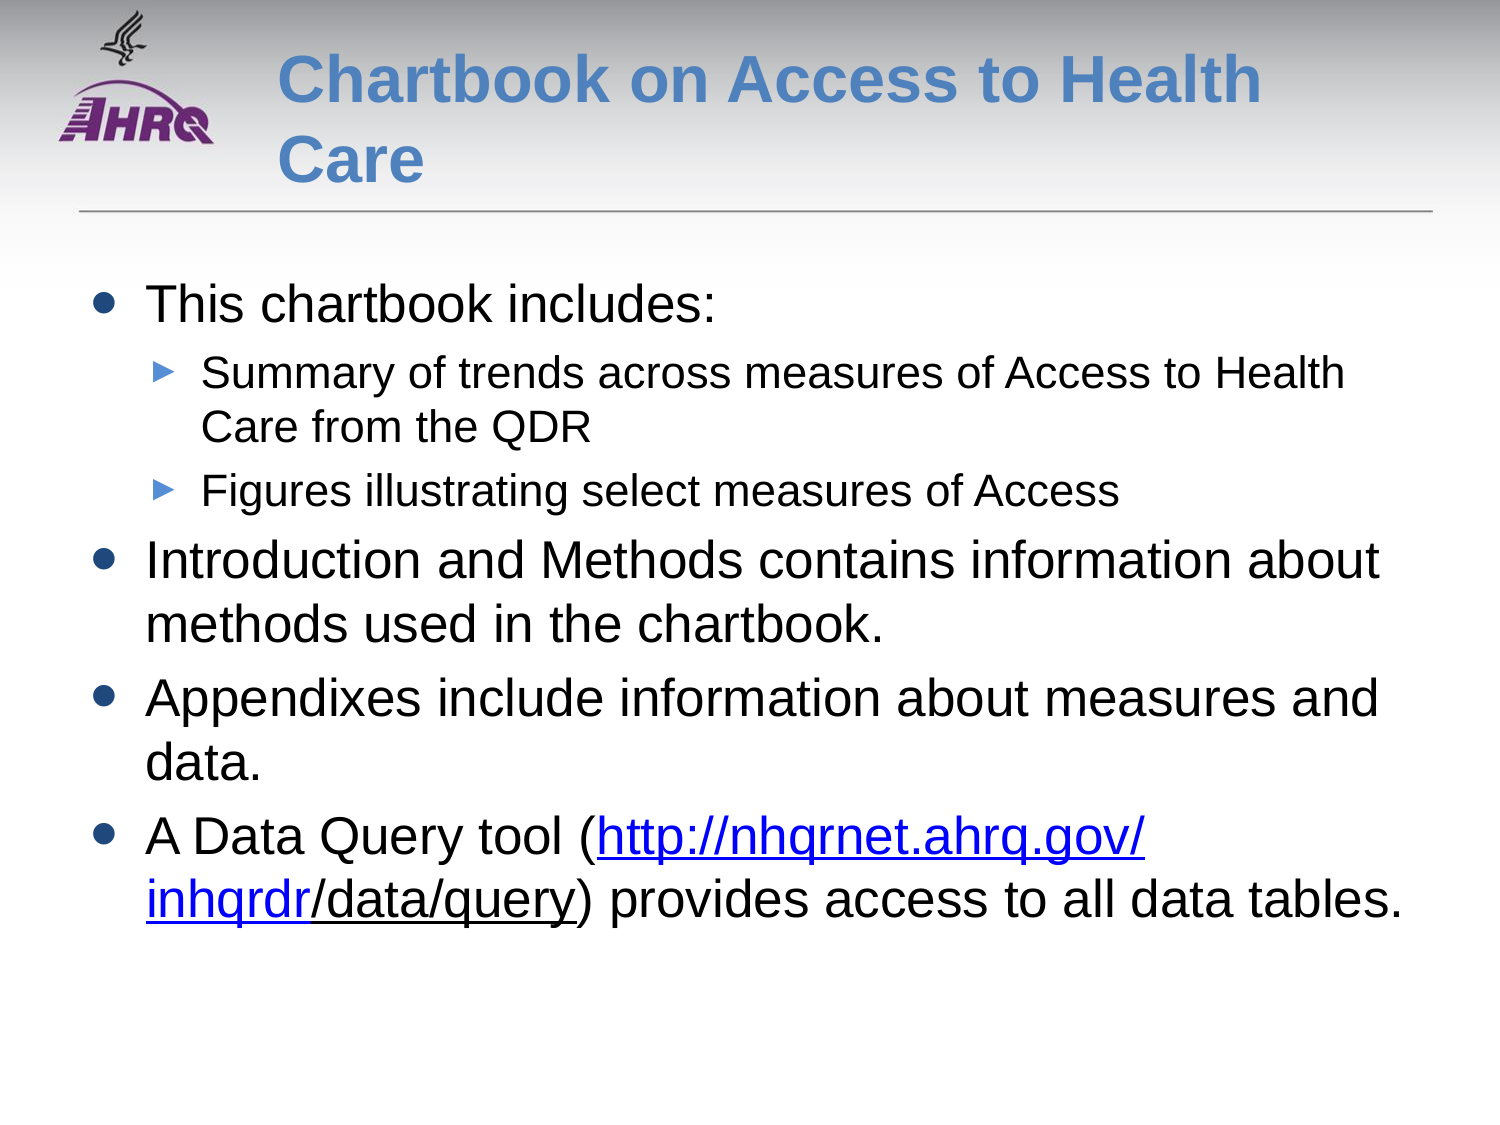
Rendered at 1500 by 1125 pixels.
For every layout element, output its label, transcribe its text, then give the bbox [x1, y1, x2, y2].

title Chartbook on Access to Health Care [262, 45, 1425, 188]
picture [0, 0, 1500, 1125]
list This chartbook includes: Summary of trends across measures of Access to Health Care from the QDR Figures illustrating select measures of Access Introduction and Methods contains information about methods used in the chartbook. Appendixes include information about measures and data. A Data Query tool (http://nhqrnet.ahrq.gov/ inhqrdr/data/query) provides access to all data tables. [75, 262, 1425, 1005]
